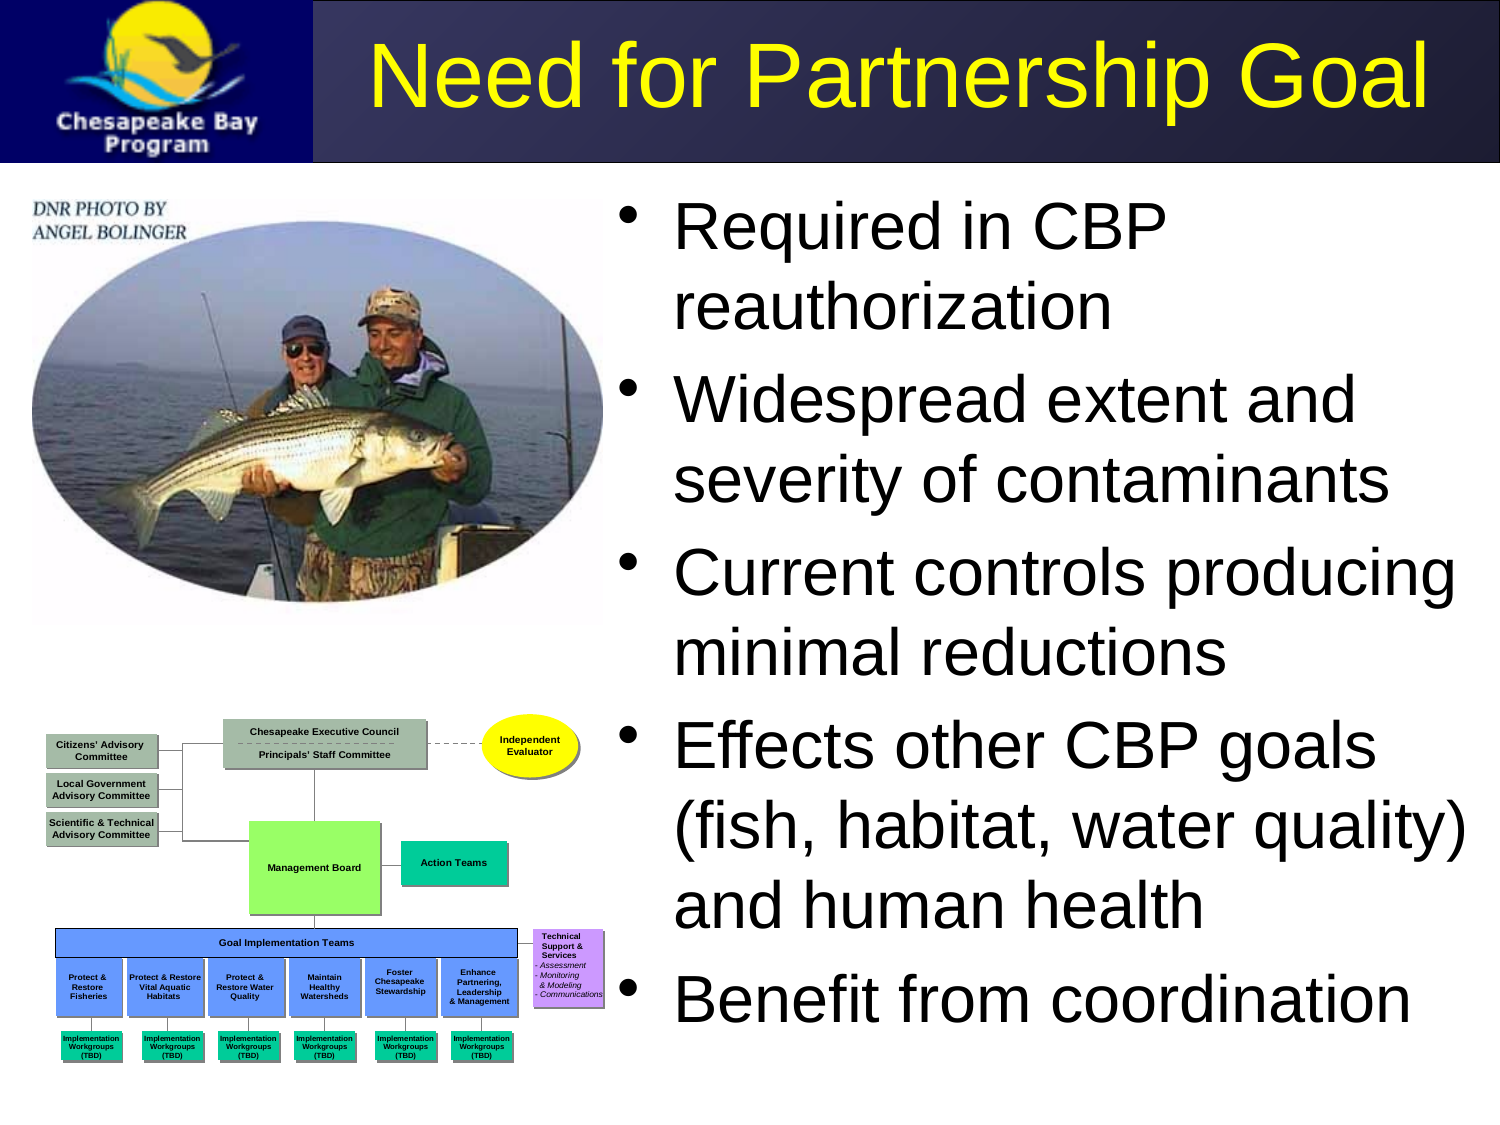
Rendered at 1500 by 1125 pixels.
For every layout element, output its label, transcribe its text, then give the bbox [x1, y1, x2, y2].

title Need for Partnership Goal [299, 0, 1500, 143]
picture [31, 199, 603, 626]
list Required in CBP reauthorization Widespread extent and severity of contaminants Current controls producing minimal reductions Effects other CBP goals (fish, habitat, water quality) and human health Benefit from coordination [601, 174, 1500, 1101]
picture [9, 674, 619, 1085]
picture [0, 0, 313, 163]
